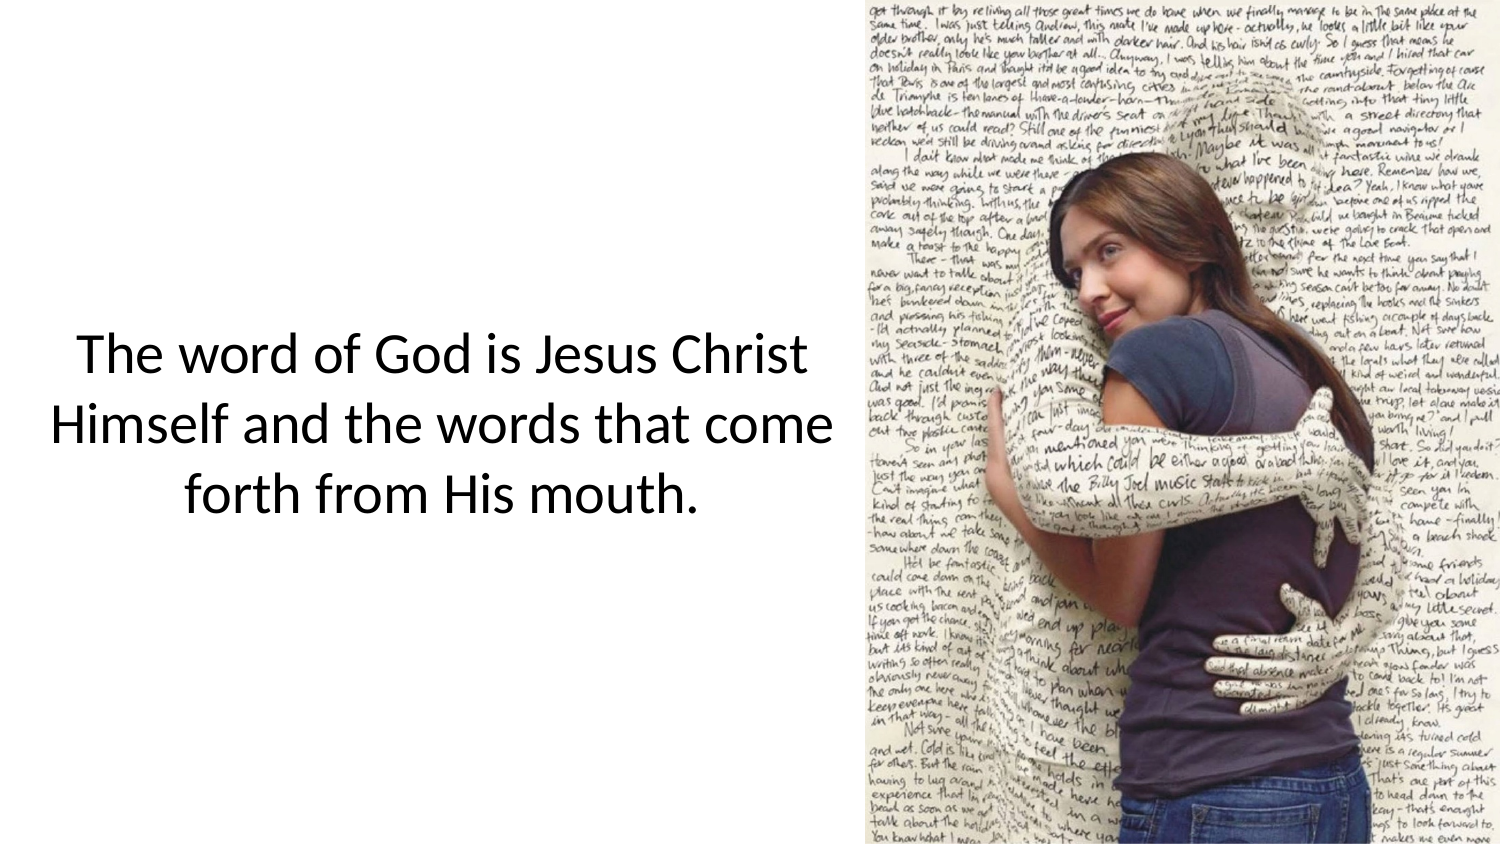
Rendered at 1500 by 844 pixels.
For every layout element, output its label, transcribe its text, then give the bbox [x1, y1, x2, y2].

picture [864, 0, 1500, 844]
text_box The word of God is Jesus Christ Himself and the words that come forth from His mouth. [5, 308, 859, 533]
